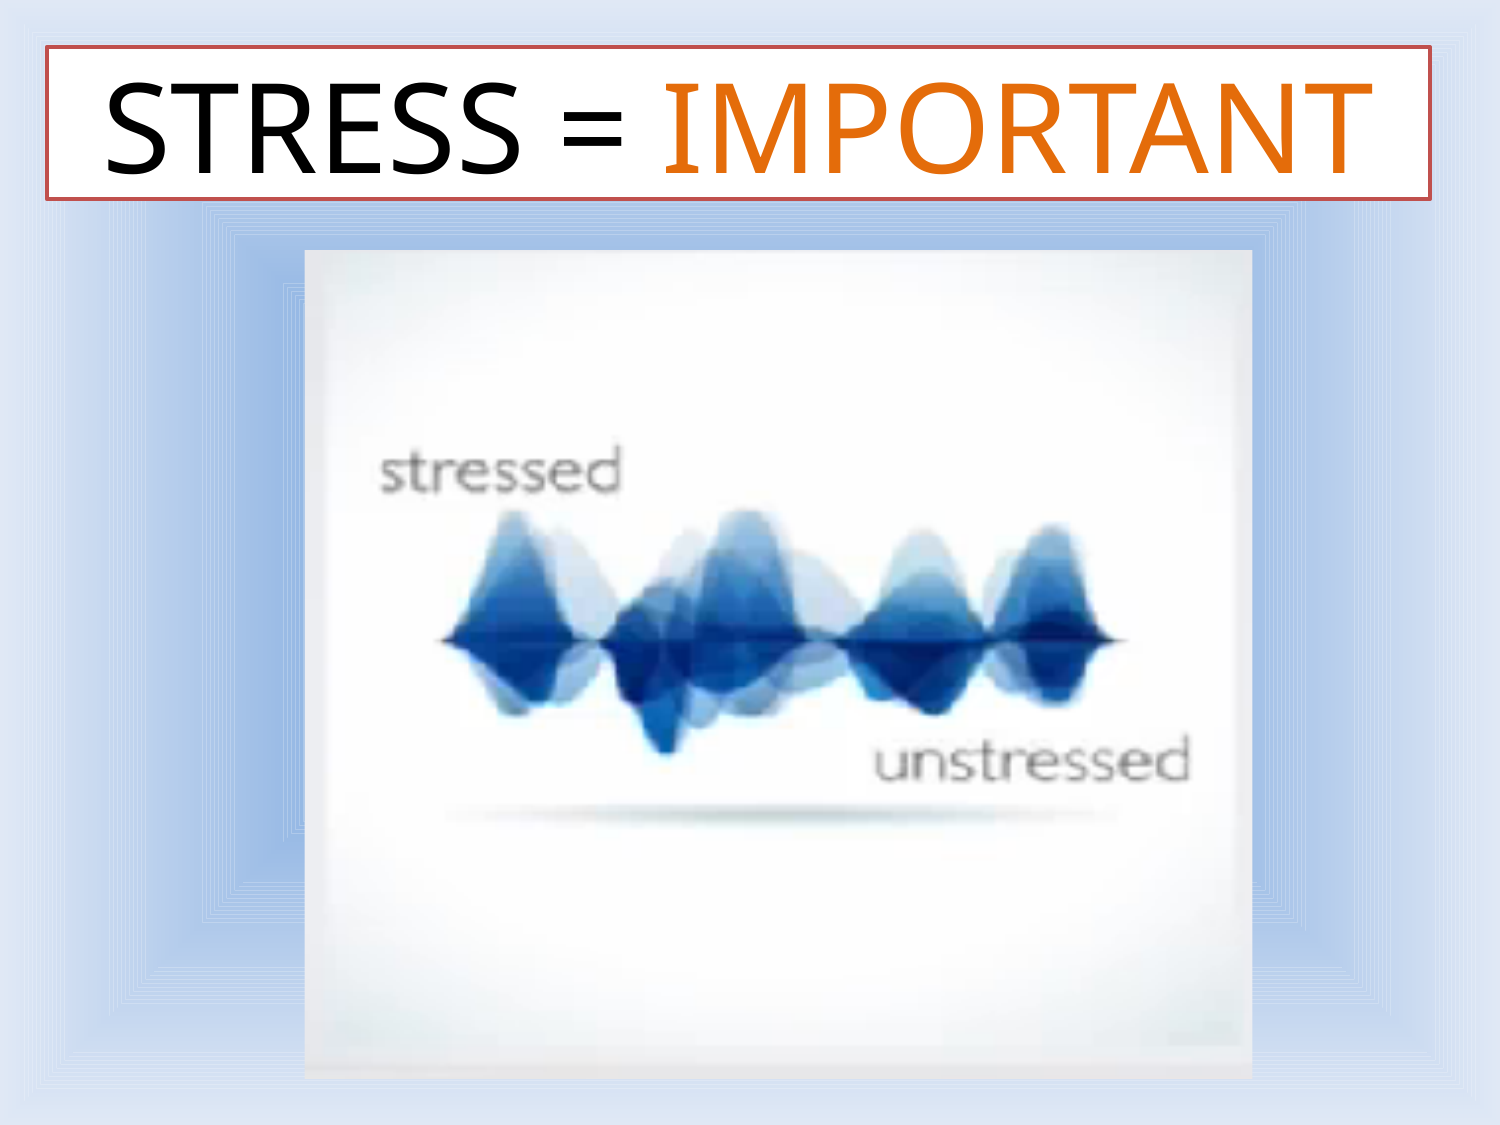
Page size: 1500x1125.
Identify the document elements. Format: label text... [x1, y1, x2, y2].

title STRESS = IMPORTANT [45, 45, 1432, 201]
picture [304, 250, 1253, 1079]
